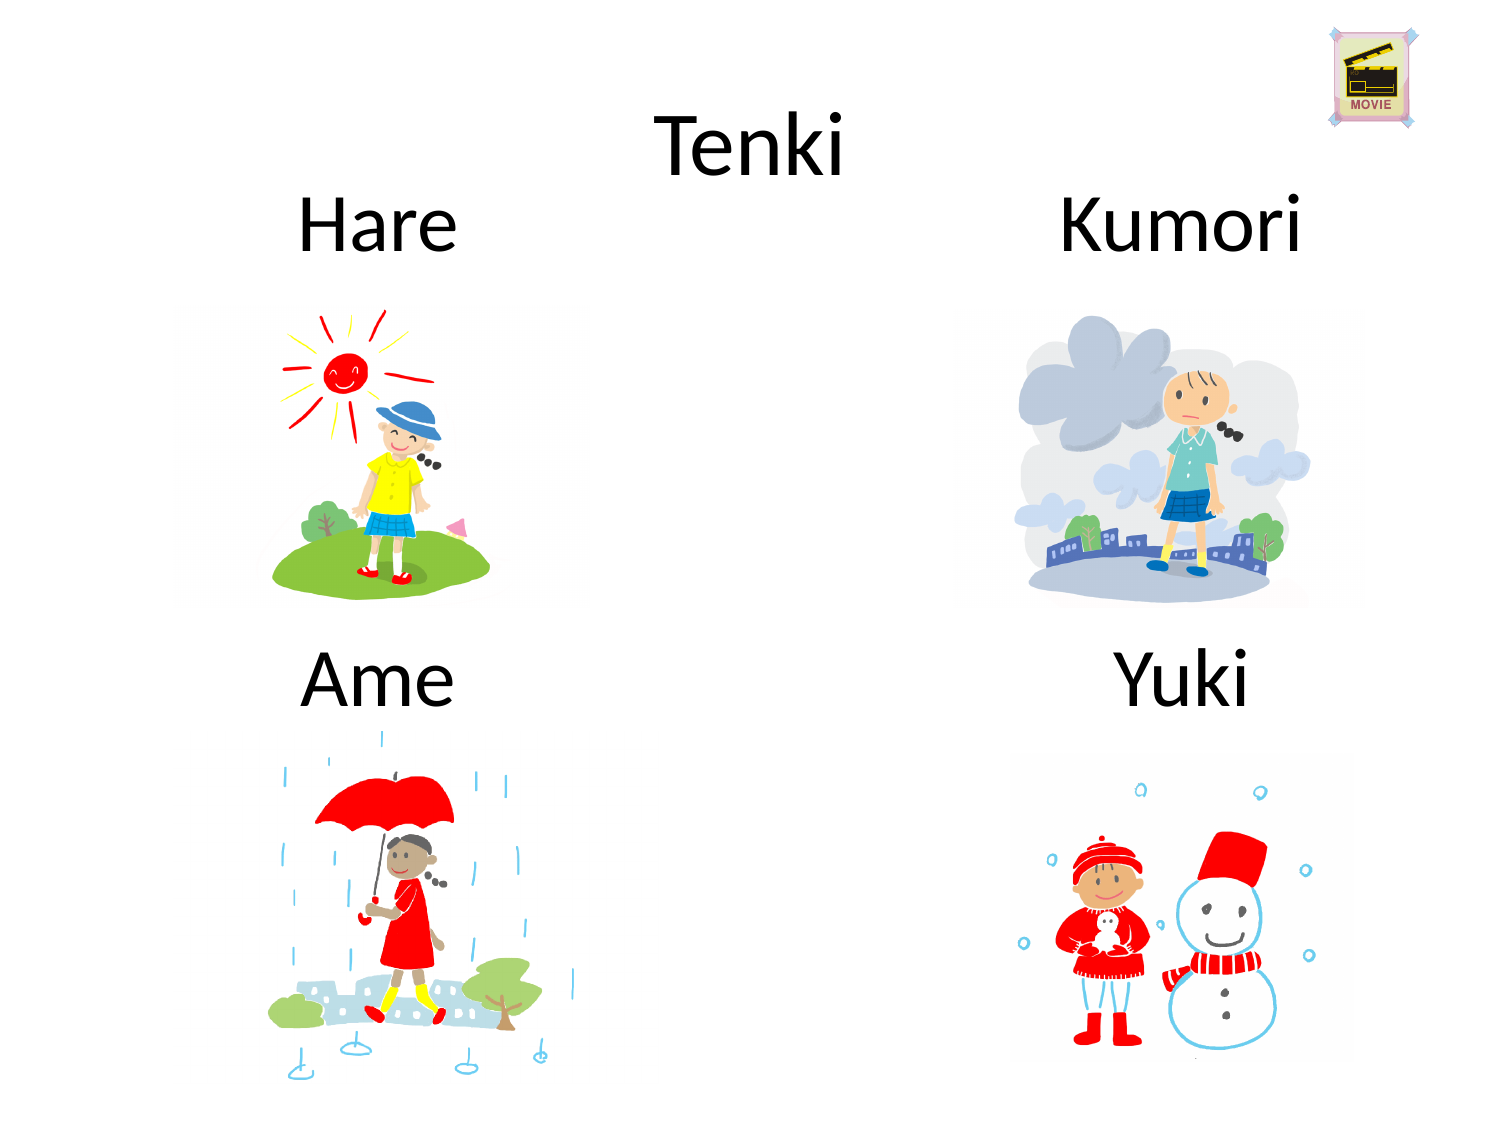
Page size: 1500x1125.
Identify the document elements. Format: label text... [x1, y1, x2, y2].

text_box Ame [285, 616, 472, 730]
picture [1327, 26, 1420, 130]
text_box Yuki [1098, 616, 1266, 731]
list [172, 305, 590, 608]
picture [172, 731, 659, 1084]
picture [1010, 753, 1354, 1062]
text_box Hare [282, 160, 474, 276]
text_box Kumori [1044, 160, 1319, 276]
picture [952, 309, 1365, 608]
title Tenki [75, 45, 1425, 233]
